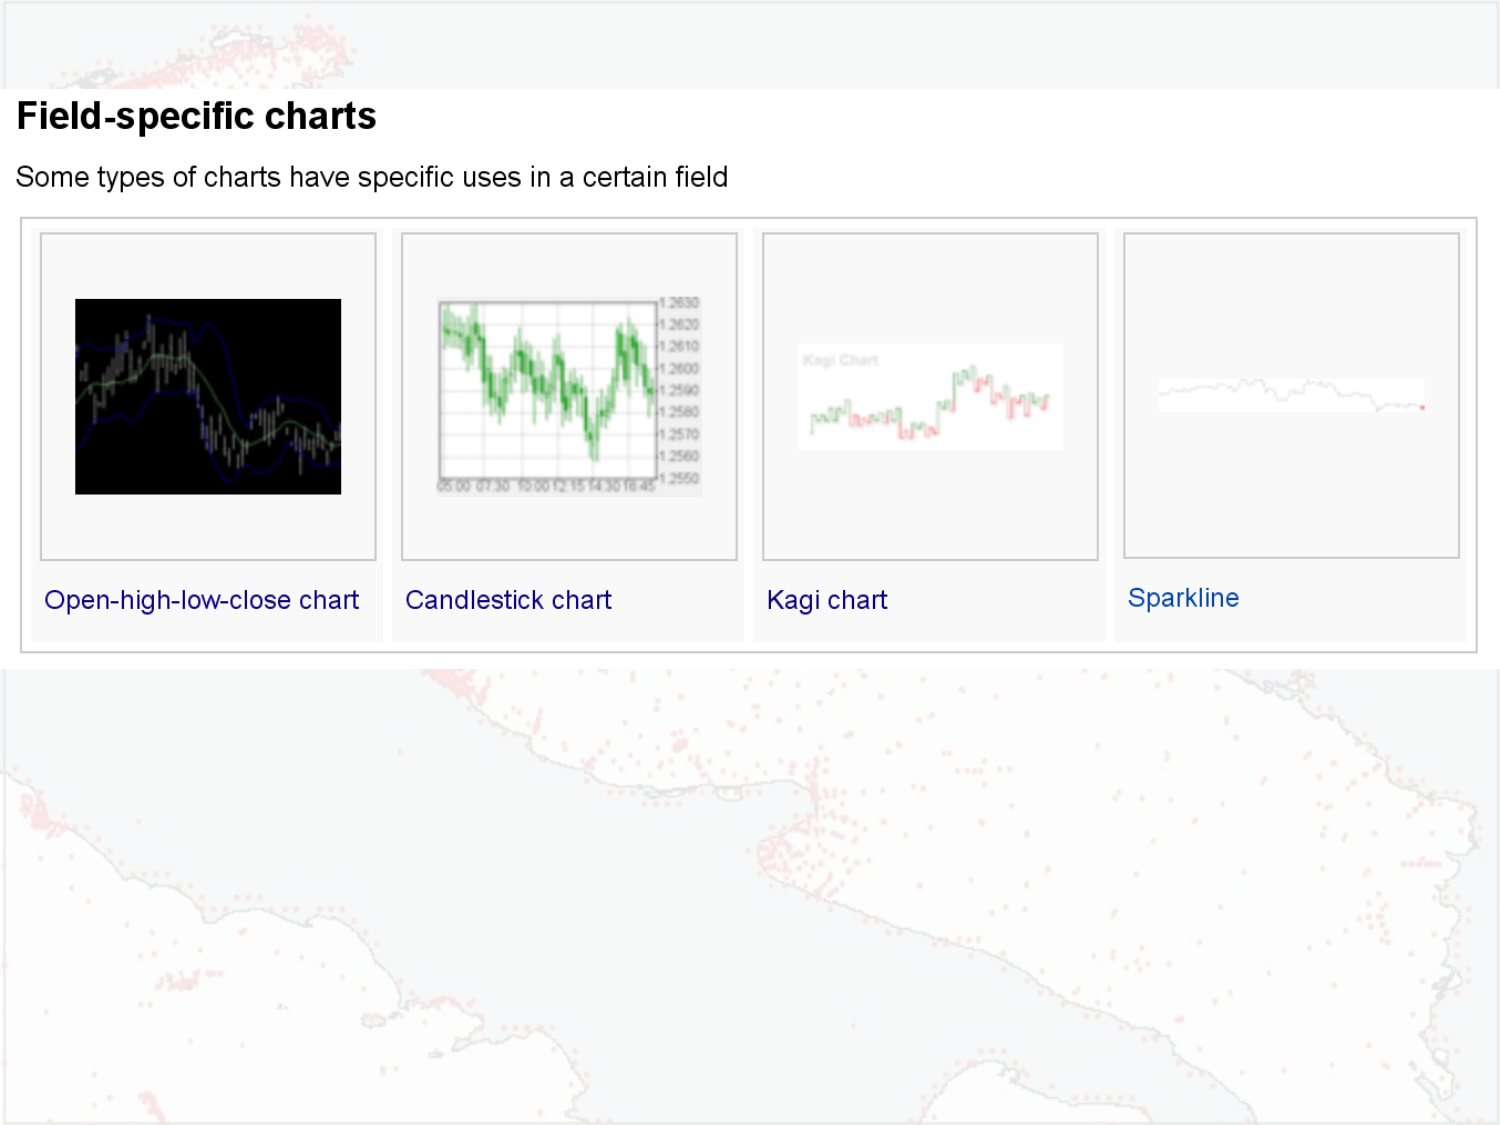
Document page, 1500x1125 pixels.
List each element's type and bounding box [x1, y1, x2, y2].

picture [0, 89, 1500, 669]
